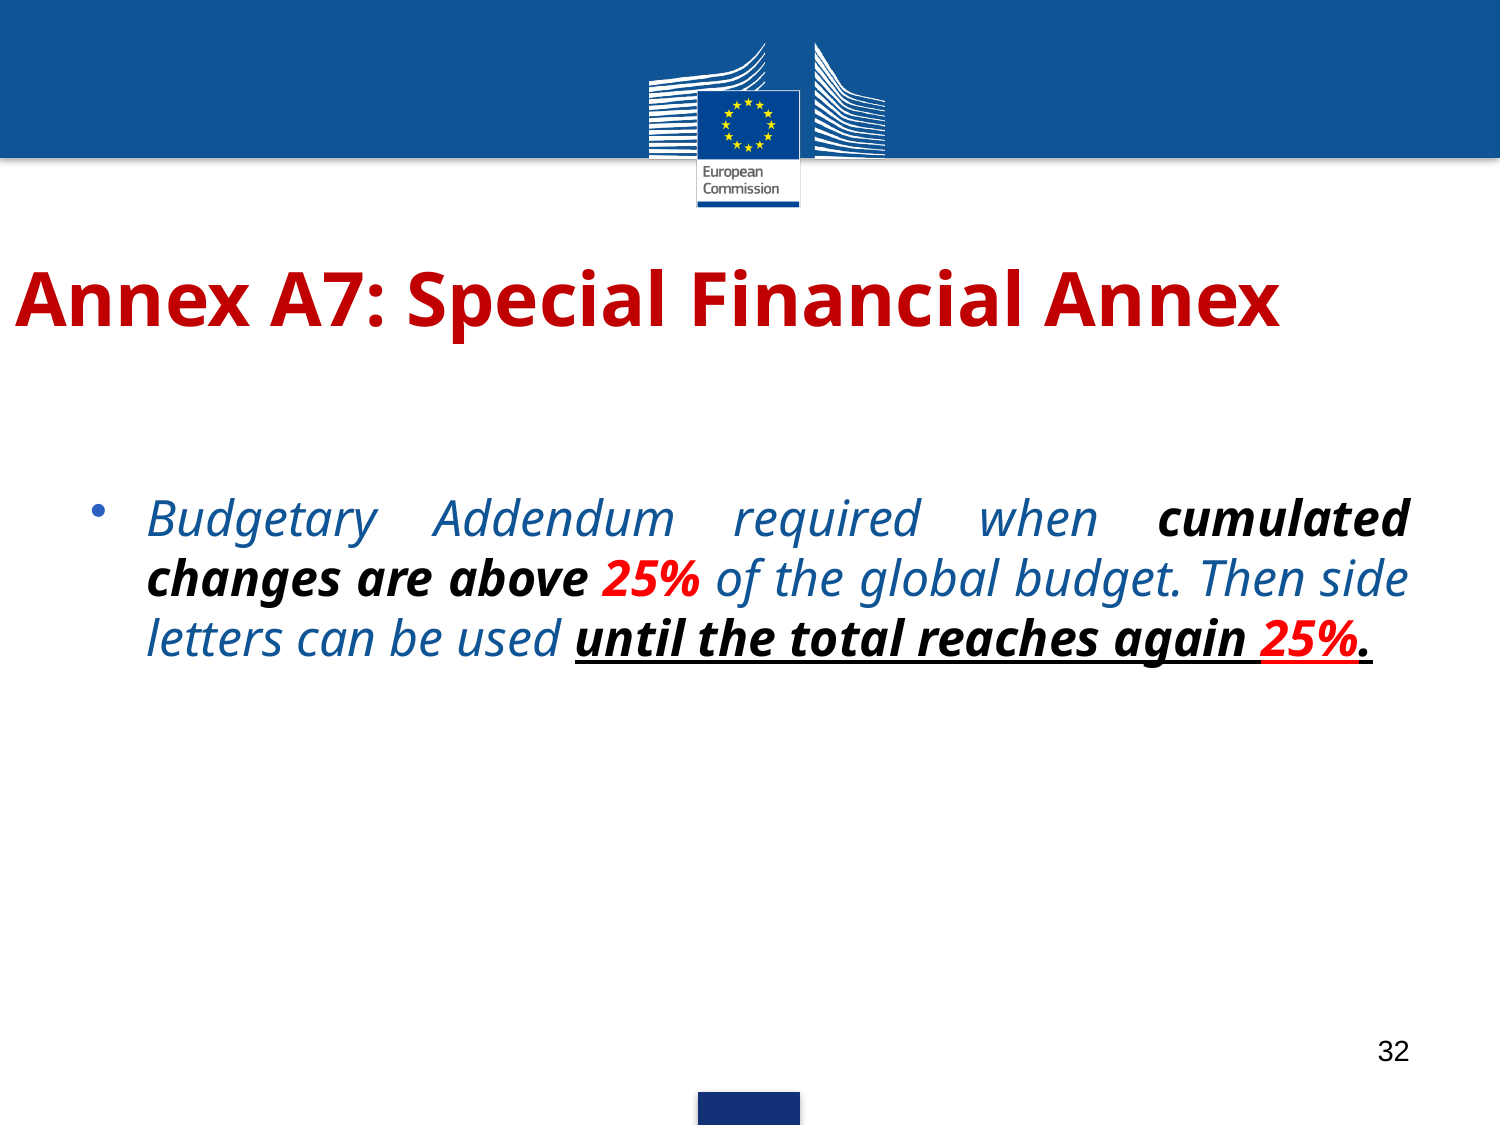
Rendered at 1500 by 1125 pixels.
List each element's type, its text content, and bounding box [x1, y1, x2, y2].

list Budgetary Addendum required when cumulated changes are above 25% of the global budget. Then side letters can be used until the total reaches again 25%. [75, 408, 1425, 988]
picture [649, 42, 885, 208]
slide_number 32 [1074, 1024, 1425, 1103]
title Annex A7: Special Financial Annex [0, 219, 1488, 374]
